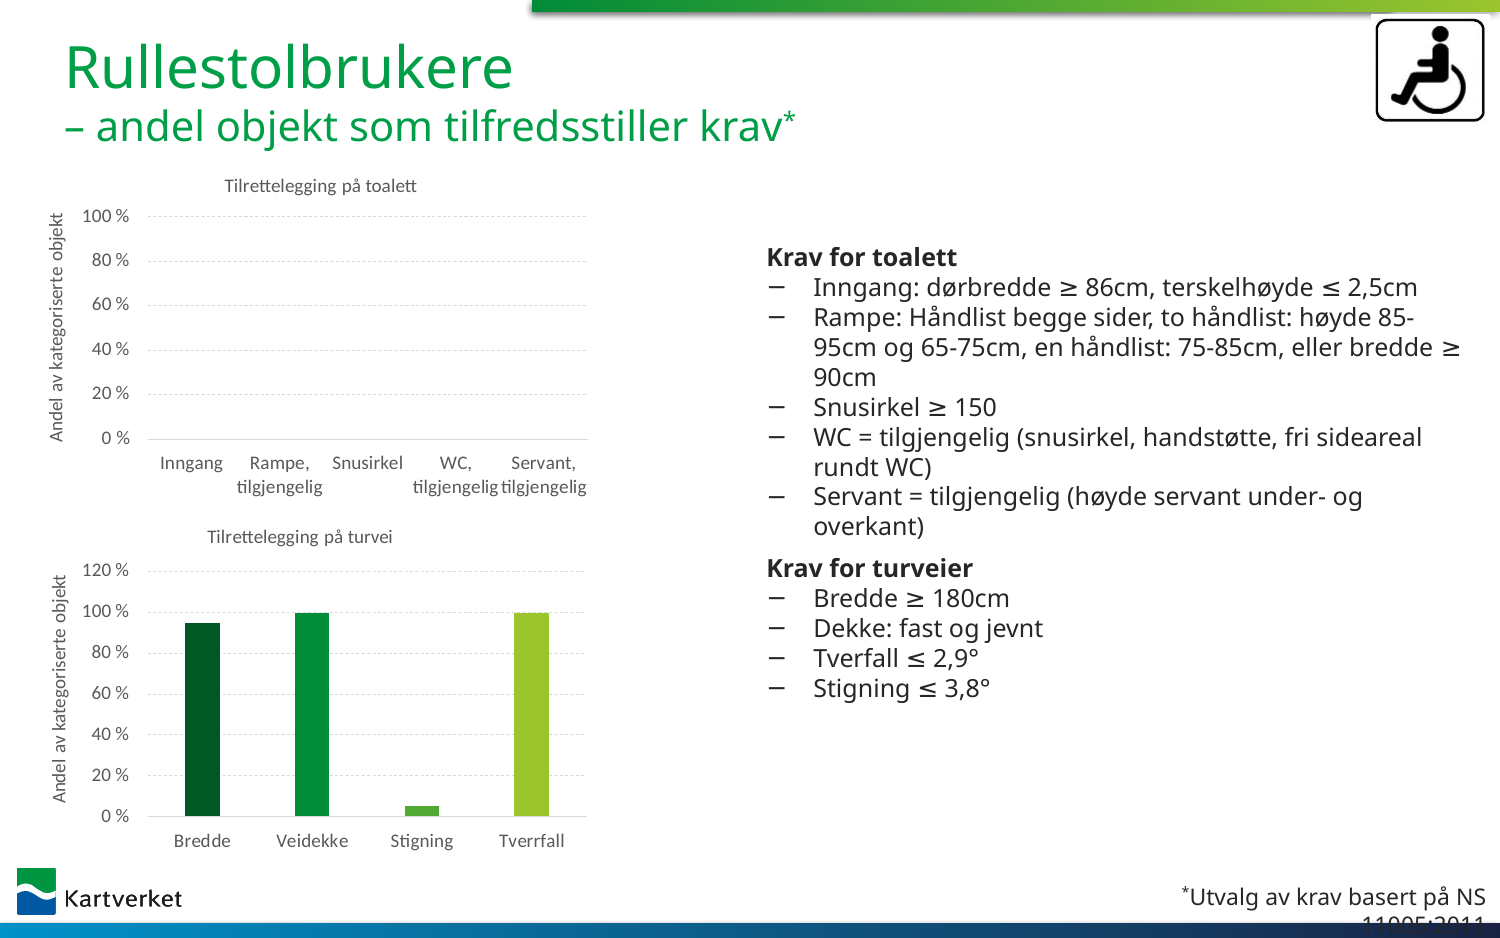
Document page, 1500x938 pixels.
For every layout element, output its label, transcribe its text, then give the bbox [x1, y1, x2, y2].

text_box Krav for turveier Bredde ≥ 180cm Dekke: fast og jevnt Tverfall ≤ 2,9° Stigning ≤ 3,8° [751, 545, 1483, 710]
text_box *Utvalg av krav basert på NS 11005:2011 [1068, 873, 1500, 938]
picture [41, 166, 599, 505]
text_box Krav for toalett Inngang: dørbredde ≥ 86cm, terskelhøyde ≤ 2,5cm Rampe: Håndlist begge sider, to håndlist: høyde 85-95cm og 65-75cm, en håndlist: 75-85cm, eller bredde ≥ 90cm Snusirkel ≥ 150 WC = tilgjengelig (snusirkel, handstøtte, fri sideareal rundt WC) Servant = tilgjengelig (høyde servant under- og overkant) [751, 234, 1483, 545]
picture [1371, 13, 1491, 127]
text_box Rullestolbrukere – andel objekt som tilfredsstiller krav* [49, 14, 1431, 158]
picture [41, 520, 598, 859]
